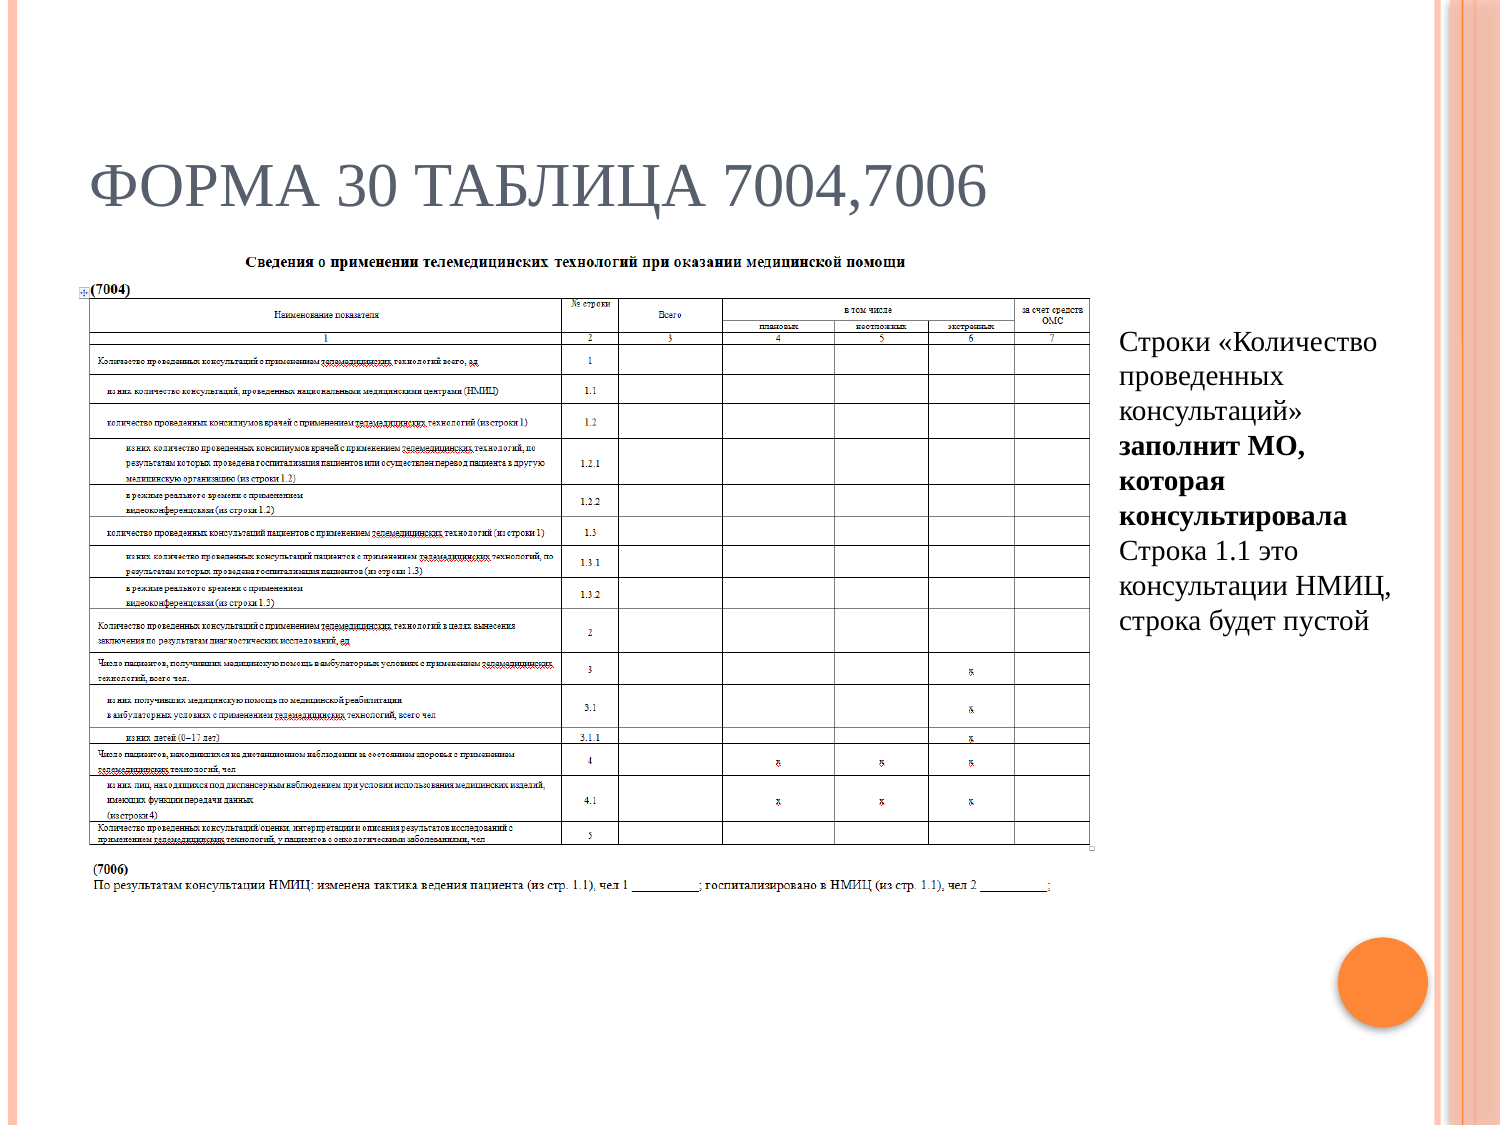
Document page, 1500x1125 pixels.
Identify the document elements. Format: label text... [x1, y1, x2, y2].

text_box Строки «Количество проведенных консультаций» заполнит МО, которая консультировала Строка 1.1 это консультации НМИЦ, строка будет пустой [1110, 314, 1418, 644]
title Форма 30 Таблица 7004,7006 [75, 45, 1300, 227]
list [74, 243, 1105, 918]
